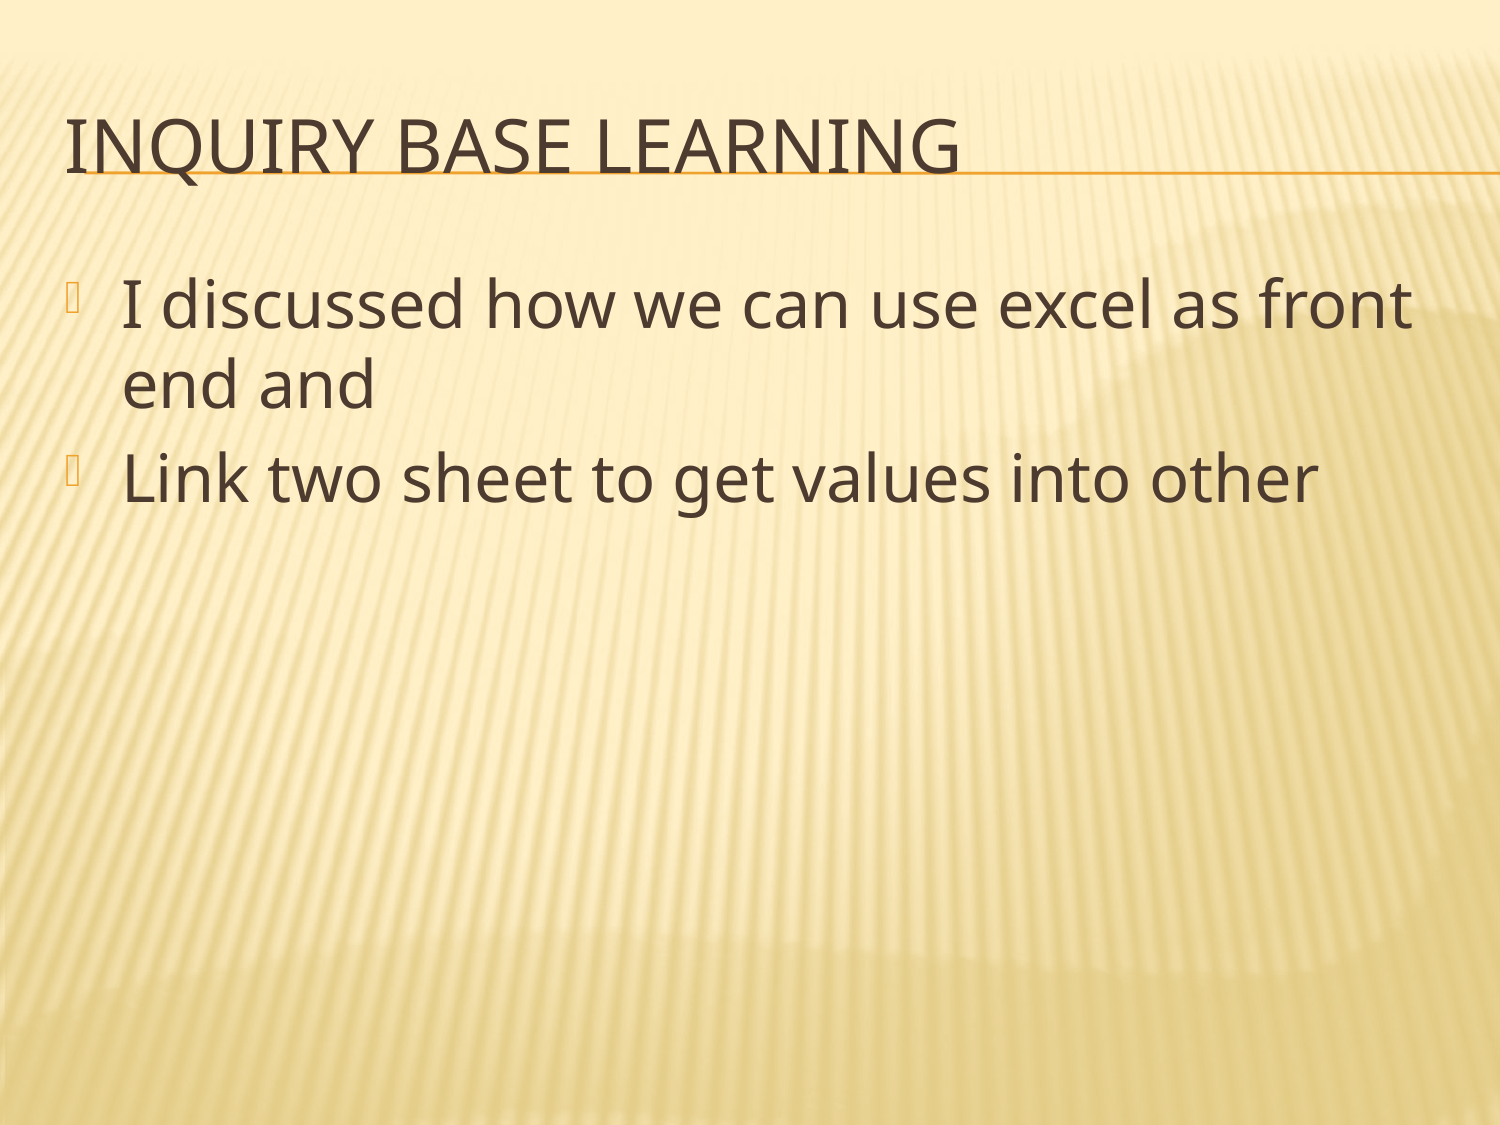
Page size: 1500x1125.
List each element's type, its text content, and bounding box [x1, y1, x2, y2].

title Inquiry Base Learning [50, 75, 1475, 213]
list I discussed how we can use excel as front end and Link two sheet to get values into other [50, 254, 1475, 1075]
